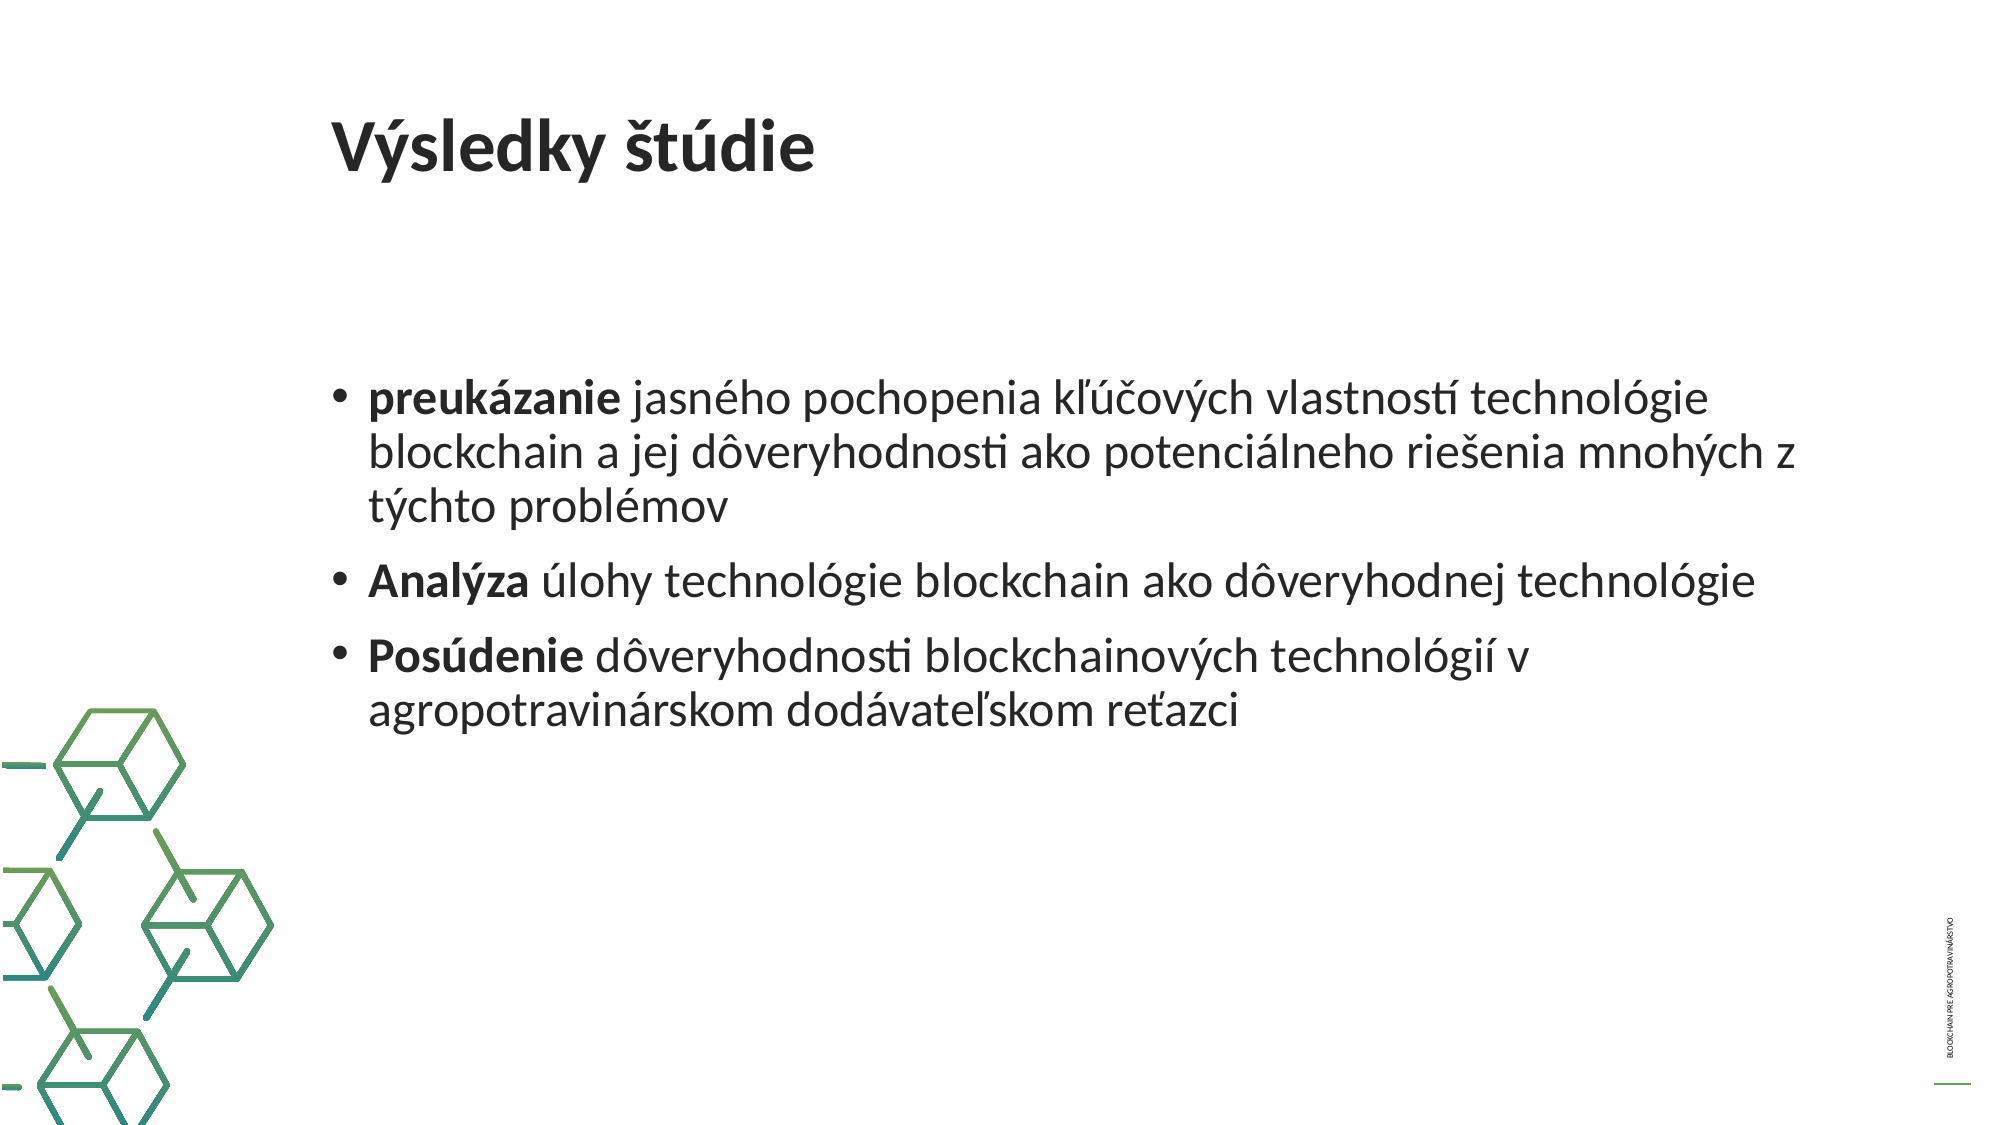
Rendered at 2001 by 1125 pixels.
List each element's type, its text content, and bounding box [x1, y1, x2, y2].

list Výsledky štúdie [316, 99, 1869, 267]
list preukázanie jasného pochopenia kľúčových vlastností technológie blockchain a jej dôveryhodnosti ako potenciálneho riešenia mnohých z týchto problémov Analýza úlohy technológie blockchain ako dôveryhodnej technológie Posúdenie dôveryhodnosti blockchainových technológií v agropotravinárskom dodávateľskom reťazci [316, 363, 1861, 874]
